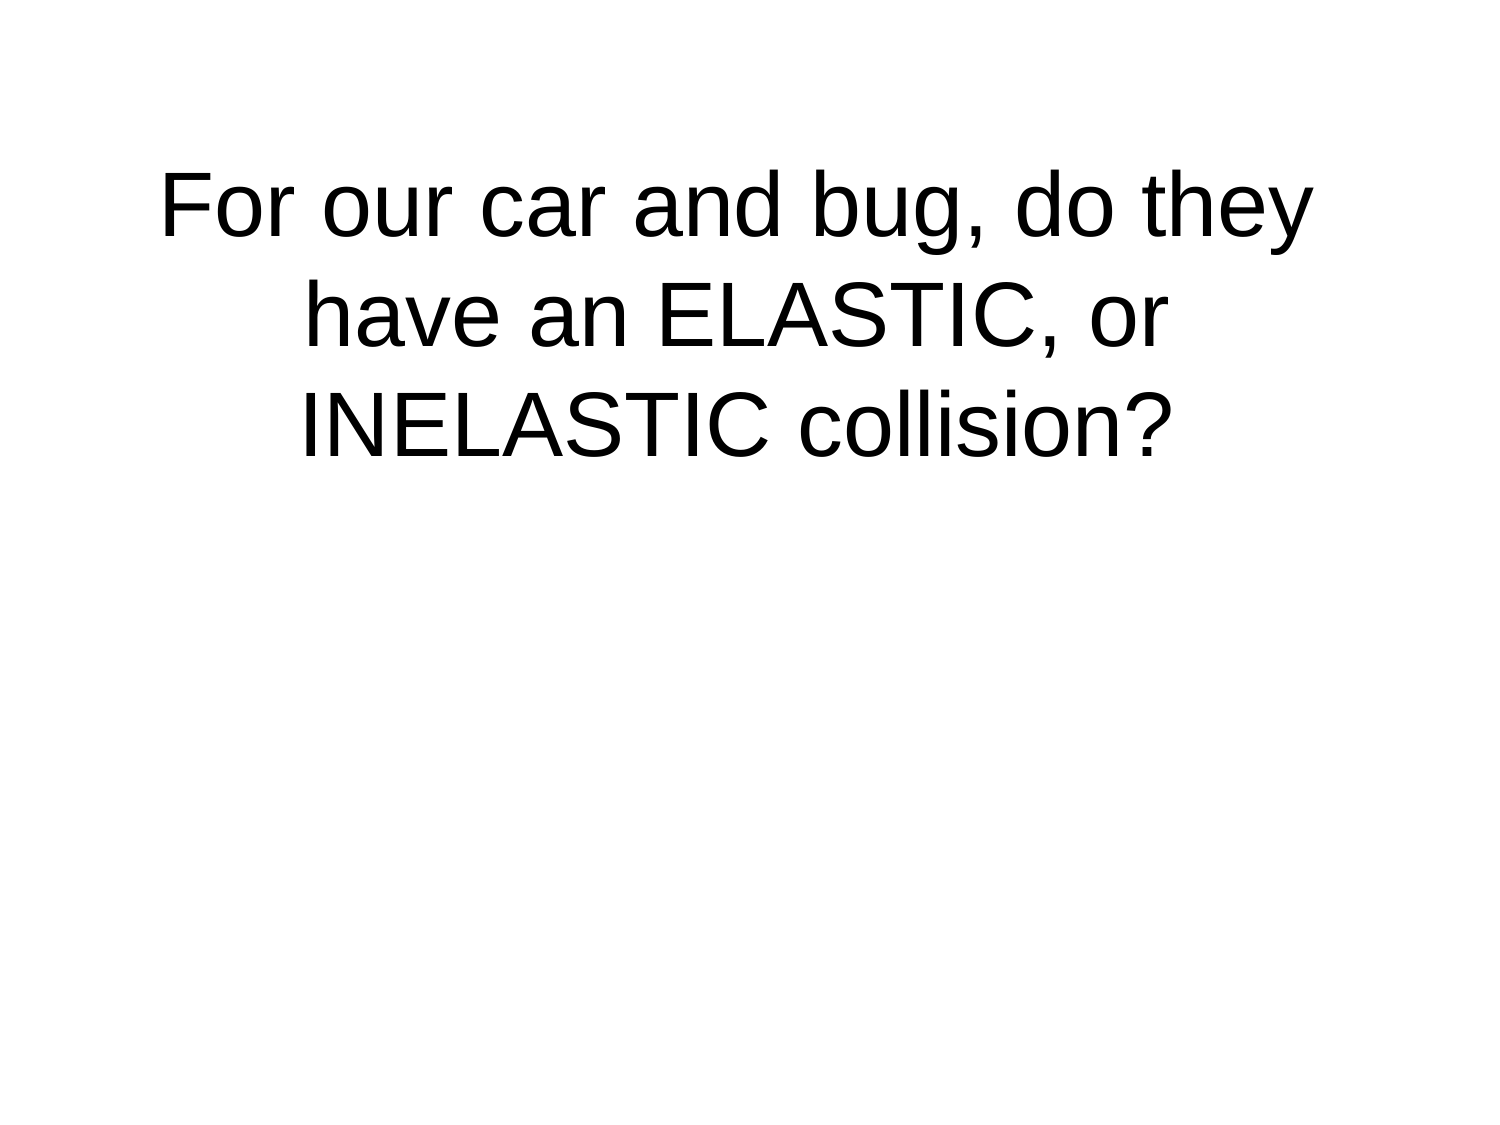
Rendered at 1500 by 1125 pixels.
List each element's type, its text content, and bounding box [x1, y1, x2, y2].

title For our car and bug, do they have an ELASTIC, or INELASTIC collision? [74, 44, 1401, 576]
